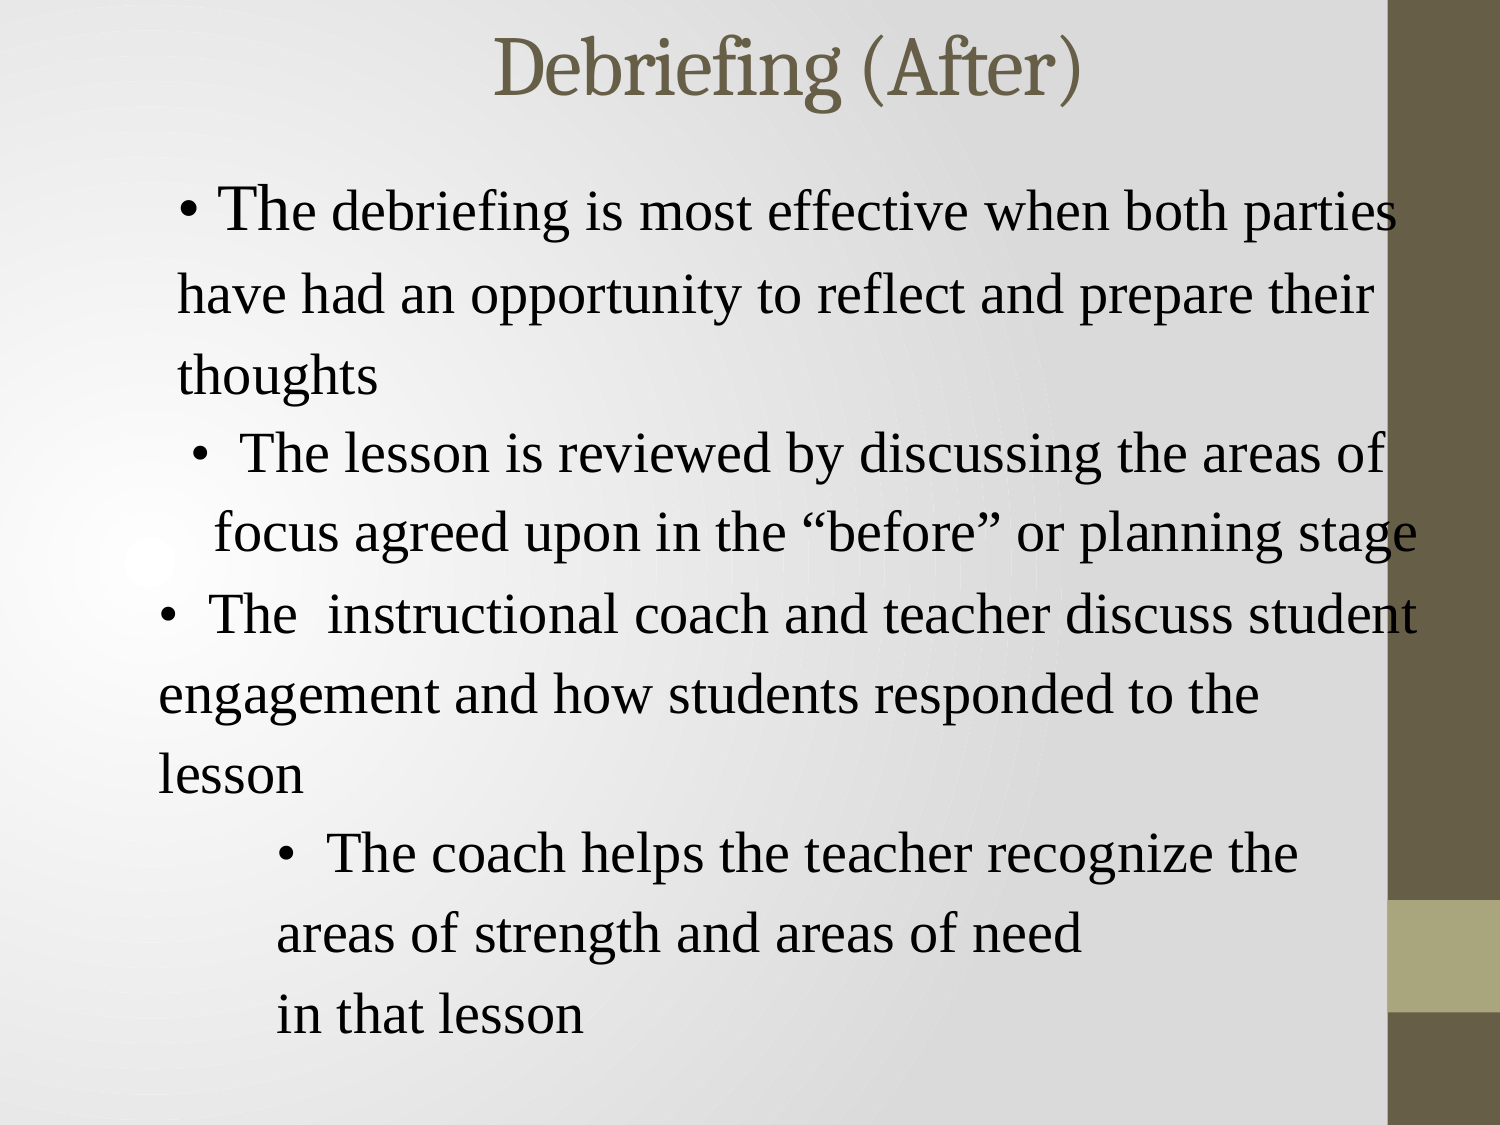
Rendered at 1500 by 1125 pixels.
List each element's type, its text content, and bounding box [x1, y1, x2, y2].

text_box • The coach helps the teacher recognize the areas of strength and areas of need in that lesson [276, 804, 1301, 1125]
text_box focus agreed upon in the “before” or planning stage [214, 495, 1420, 630]
text_box • The debriefing is most effective when both parties have had an opportunity to reflect and prepare their thoughts [177, 162, 1400, 488]
text_box Debriefing (After) [492, 35, 1088, 162]
text_box • The instructional coach and teacher discuss student engagement and how students responded to the lesson [158, 564, 1419, 886]
text_box • The lesson is reviewed by discussing the areas of [190, 416, 1387, 551]
